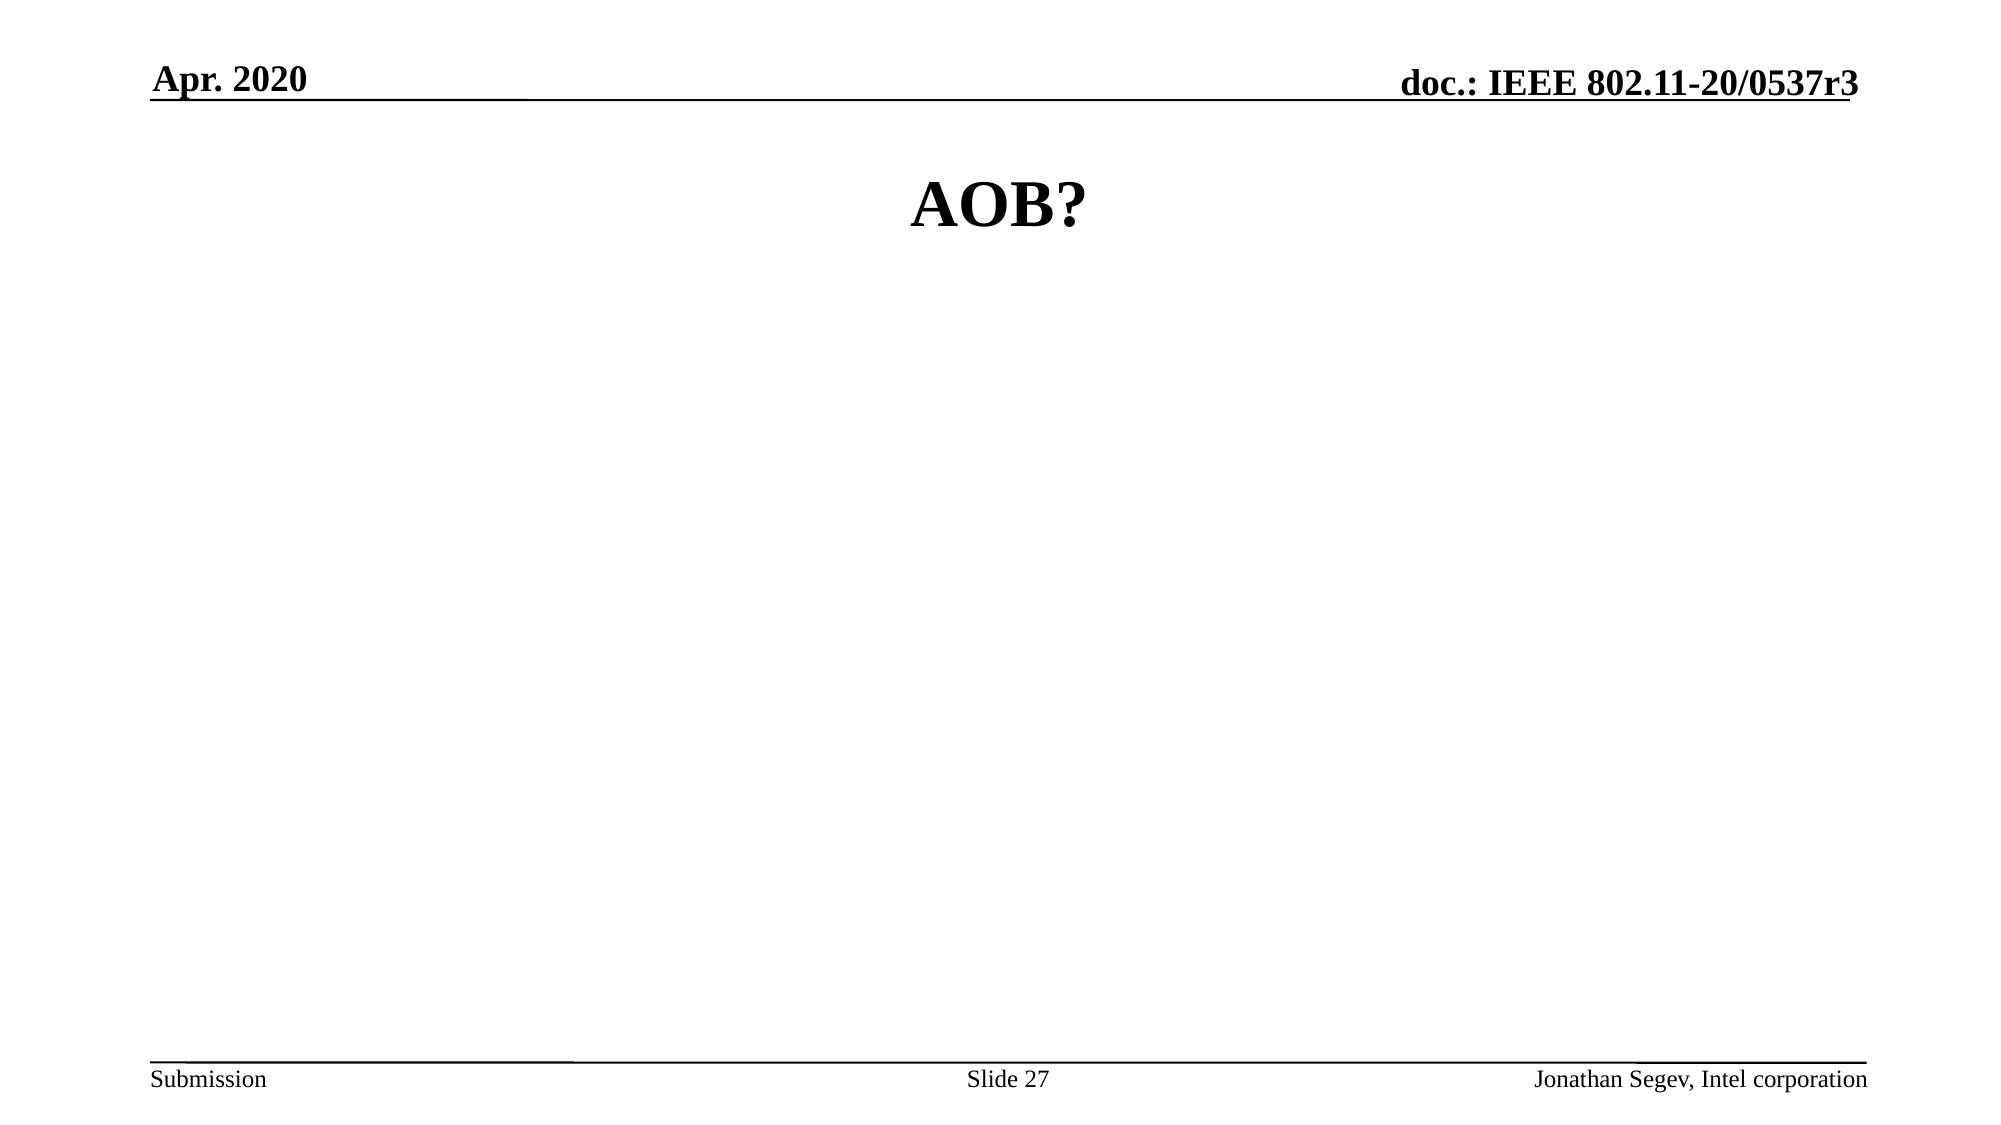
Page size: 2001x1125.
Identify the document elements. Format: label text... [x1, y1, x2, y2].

footer Jonathan Segev, Intel corporation [1171, 1061, 1869, 1093]
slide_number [152, 54, 563, 100]
title AOB? [149, 112, 1850, 288]
slide_number Slide 27 [950, 1061, 1067, 1123]
